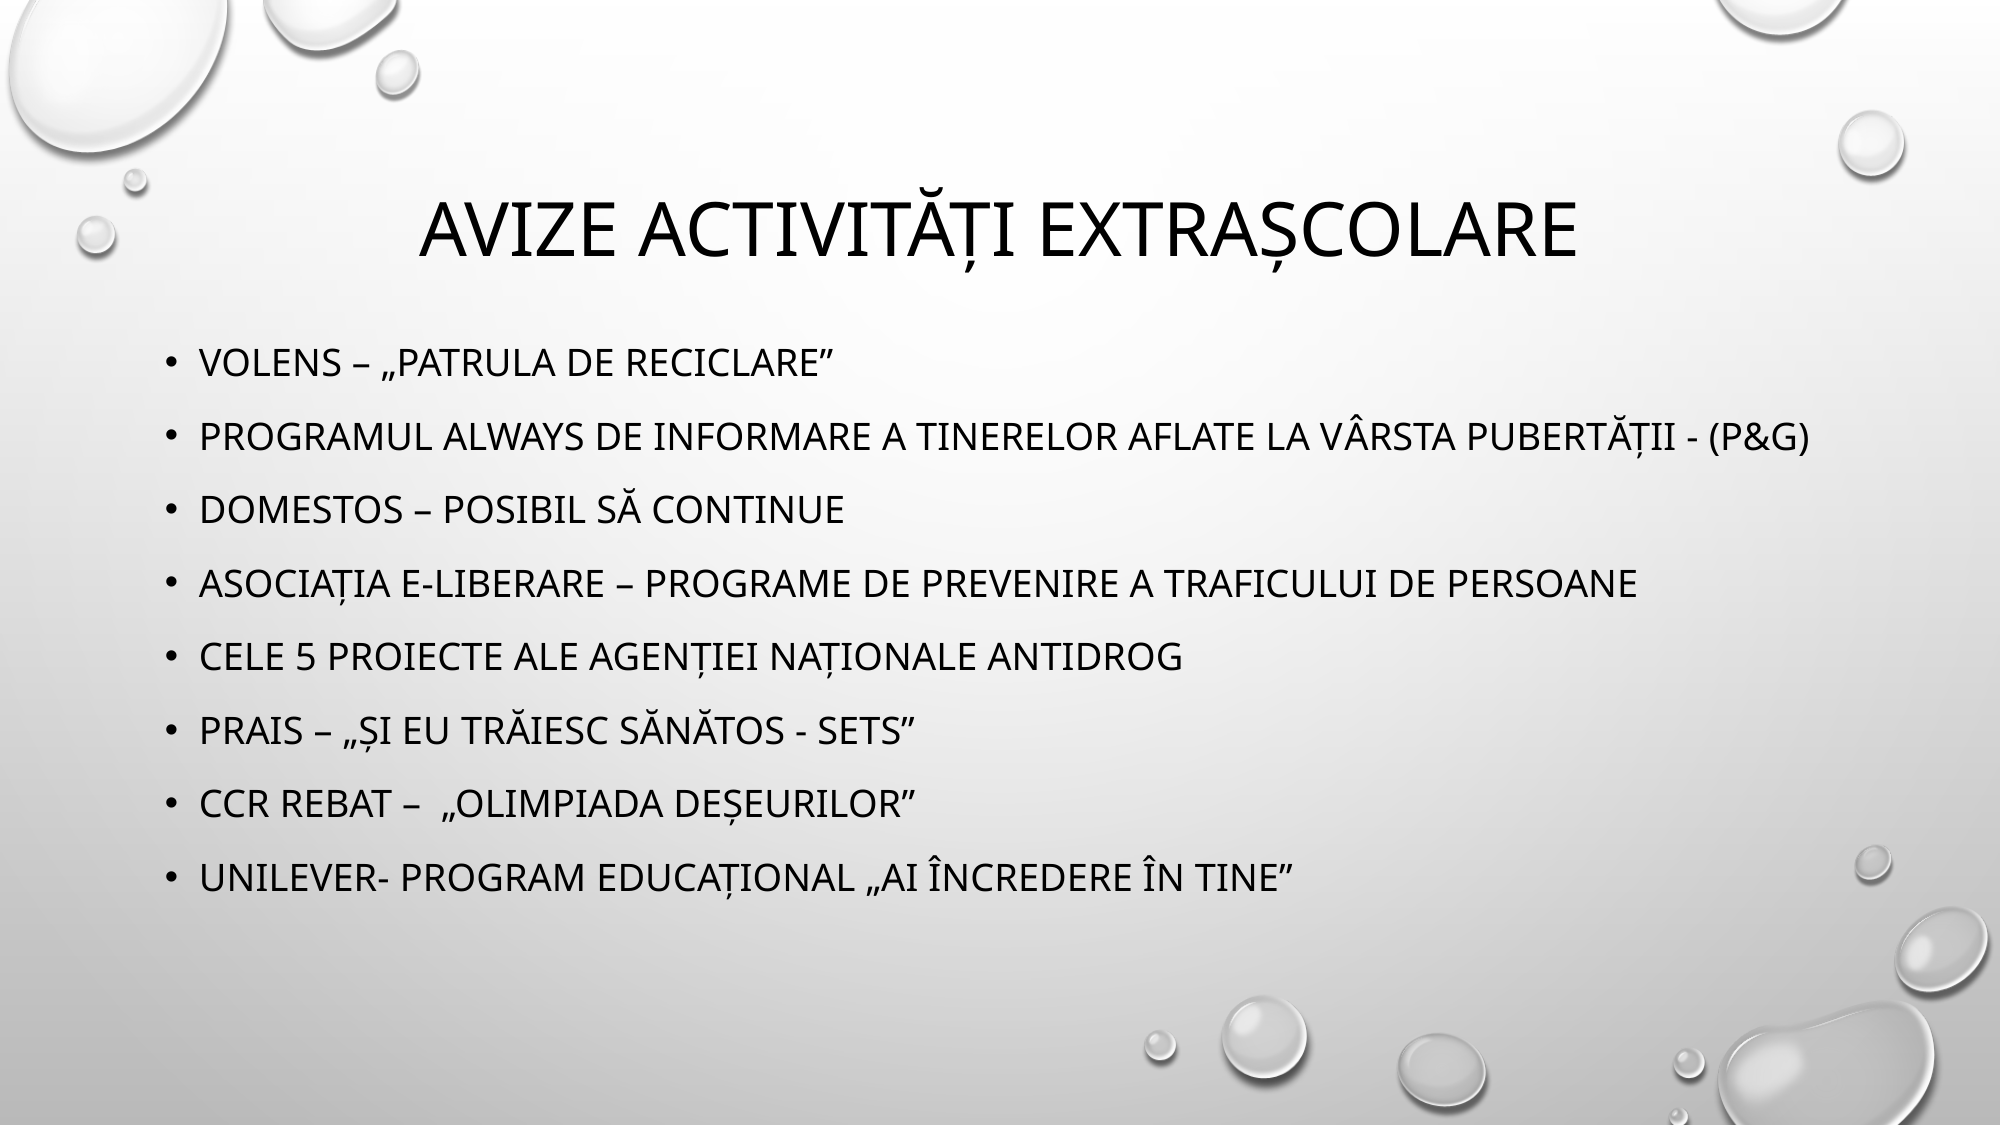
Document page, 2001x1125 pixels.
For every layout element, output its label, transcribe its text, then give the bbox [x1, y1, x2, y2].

list VOLENS – „Patrula de reciclare” programul Always de informare a tinerelor aflate la vârsta pubertății - (P&G) Domestos – posibil să continue Asociația e-liberare – programe de prevenire a traficului de persoane Cele 5 proiecte ale agenției naționale antidrog Prais – „și eu trăiesc sănătos - SETS” CCR Rebat – „olimpiada deșeurilor” Unilever- program educațional „Ai încredere în tine” [149, 321, 1850, 950]
picture [0, 0, 2000, 1125]
title AVIZE activități extrașcolare [149, 101, 1851, 364]
